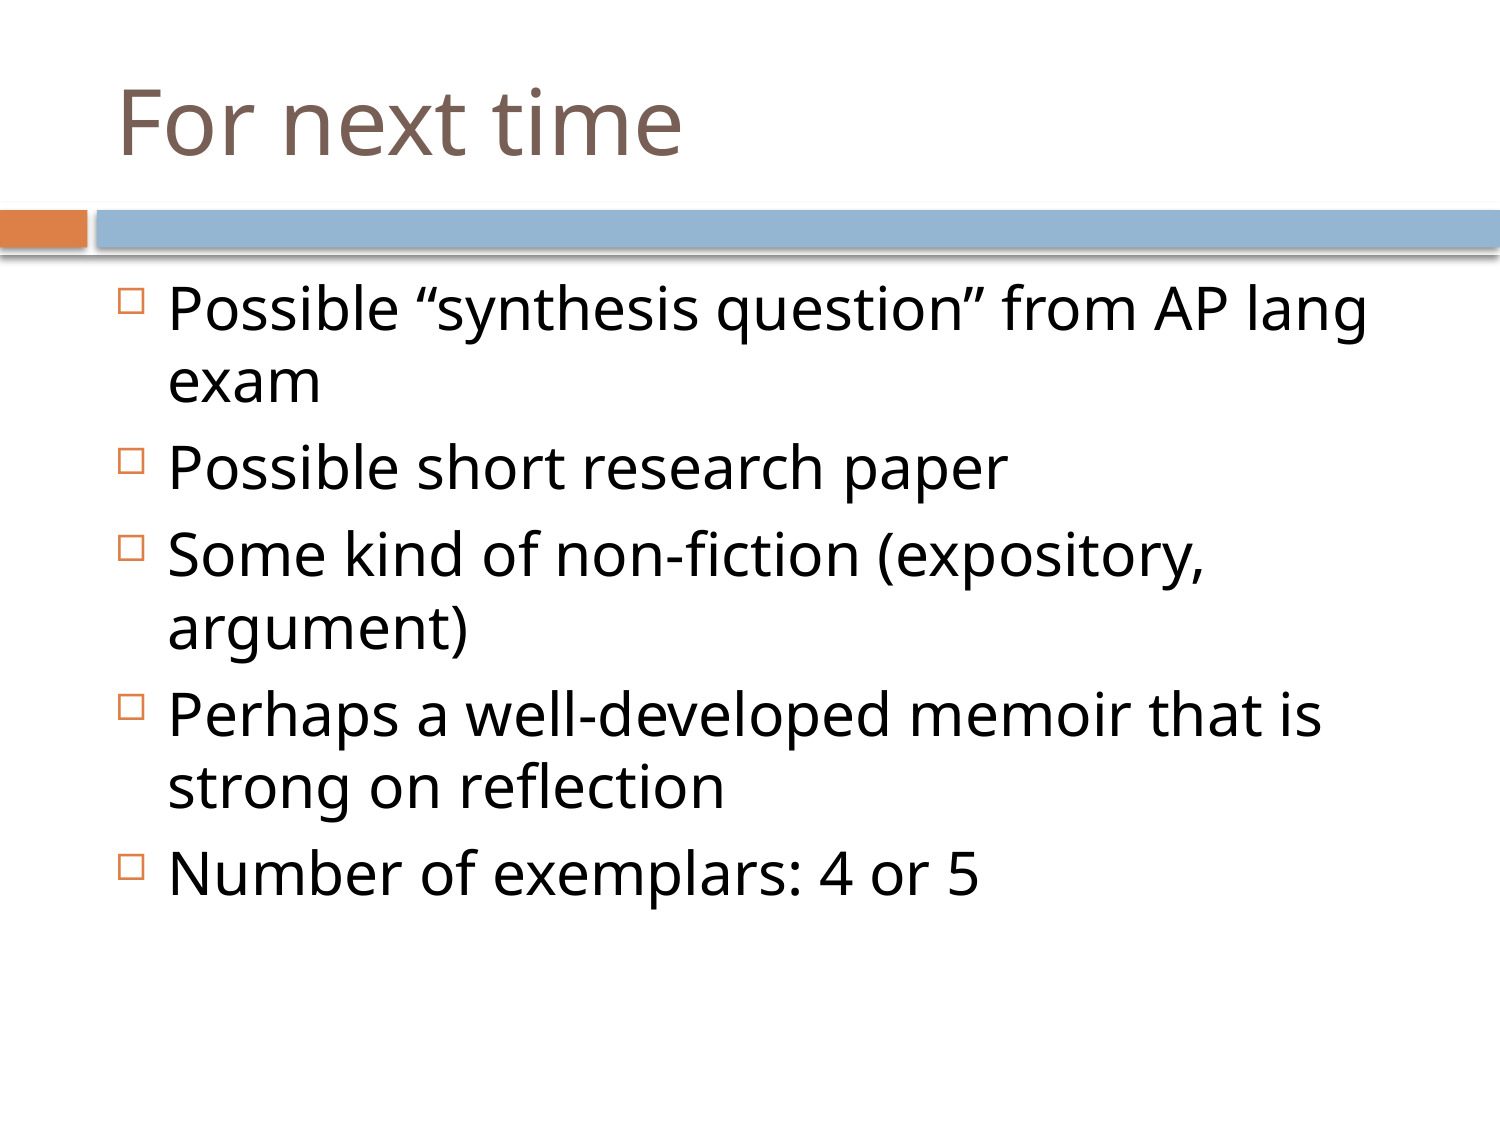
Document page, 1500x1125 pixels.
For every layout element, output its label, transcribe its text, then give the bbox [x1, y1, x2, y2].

list Possible “synthesis question” from AP lang exam Possible short research paper Some kind of non-fiction (expository, argument) Perhaps a well-developed memoir that is strong on reflection Number of exemplars: 4 or 5 [100, 262, 1438, 1000]
title For next time [100, 37, 1438, 200]
